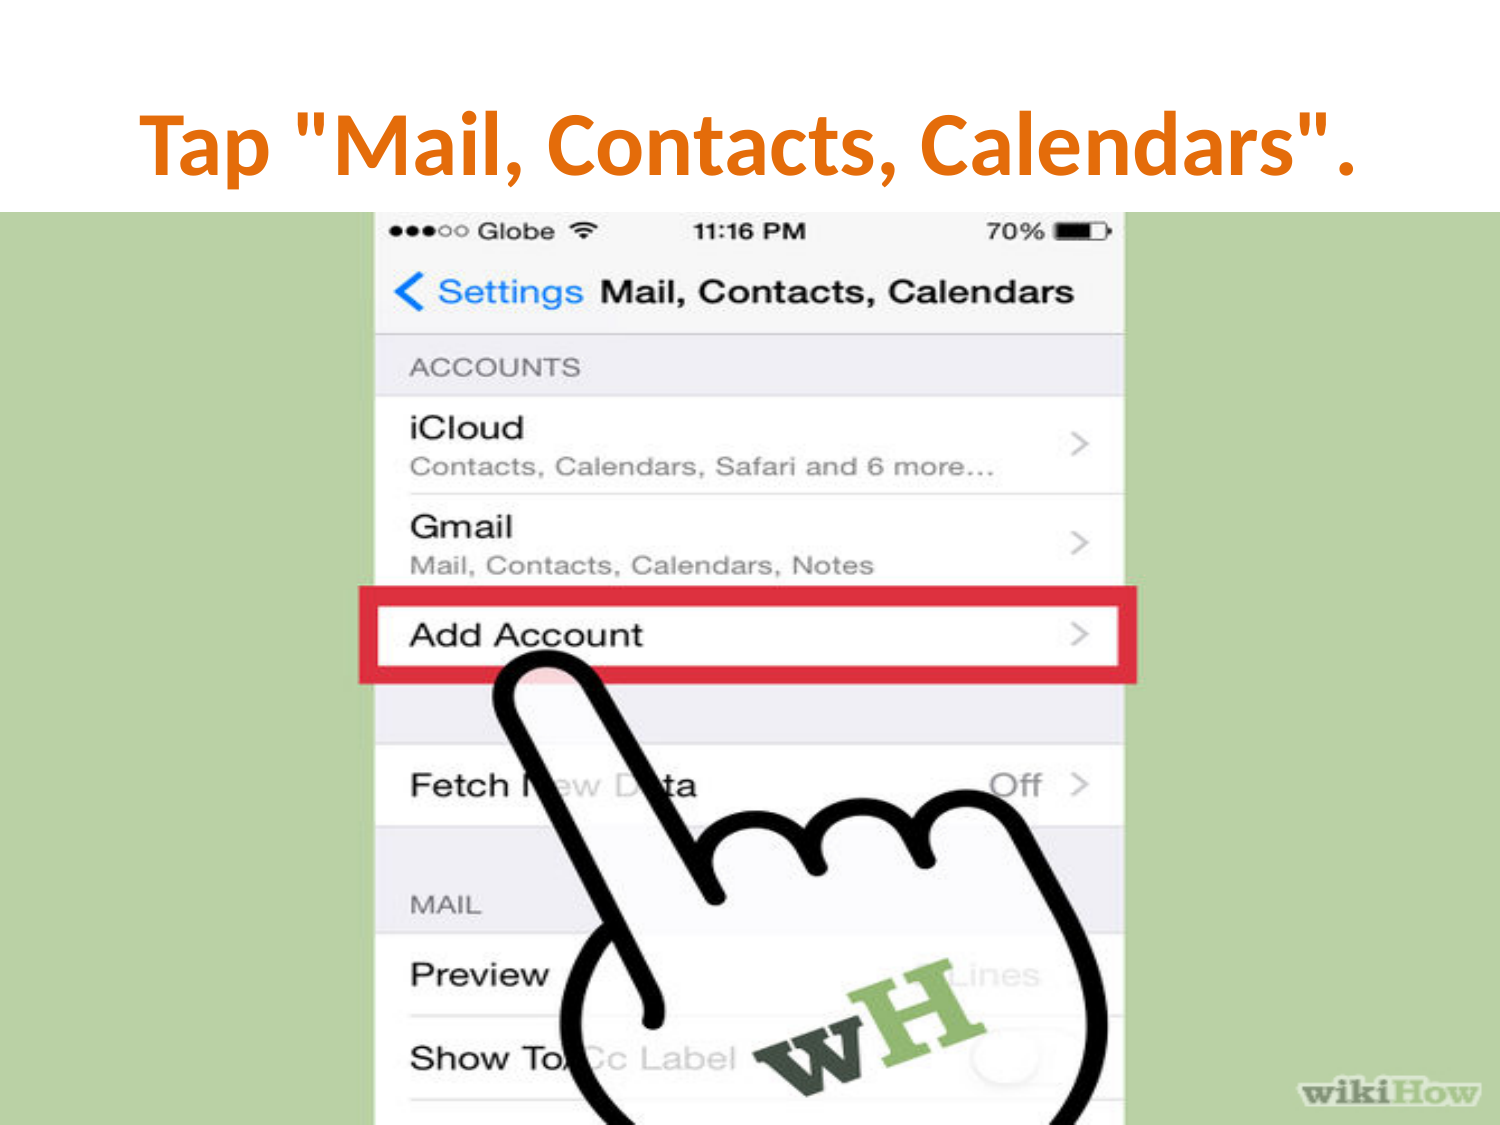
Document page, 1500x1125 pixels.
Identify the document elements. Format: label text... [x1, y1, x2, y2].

picture [0, 212, 1500, 1125]
title Tap "Mail, Contacts, Calendars". [75, 45, 1425, 210]
